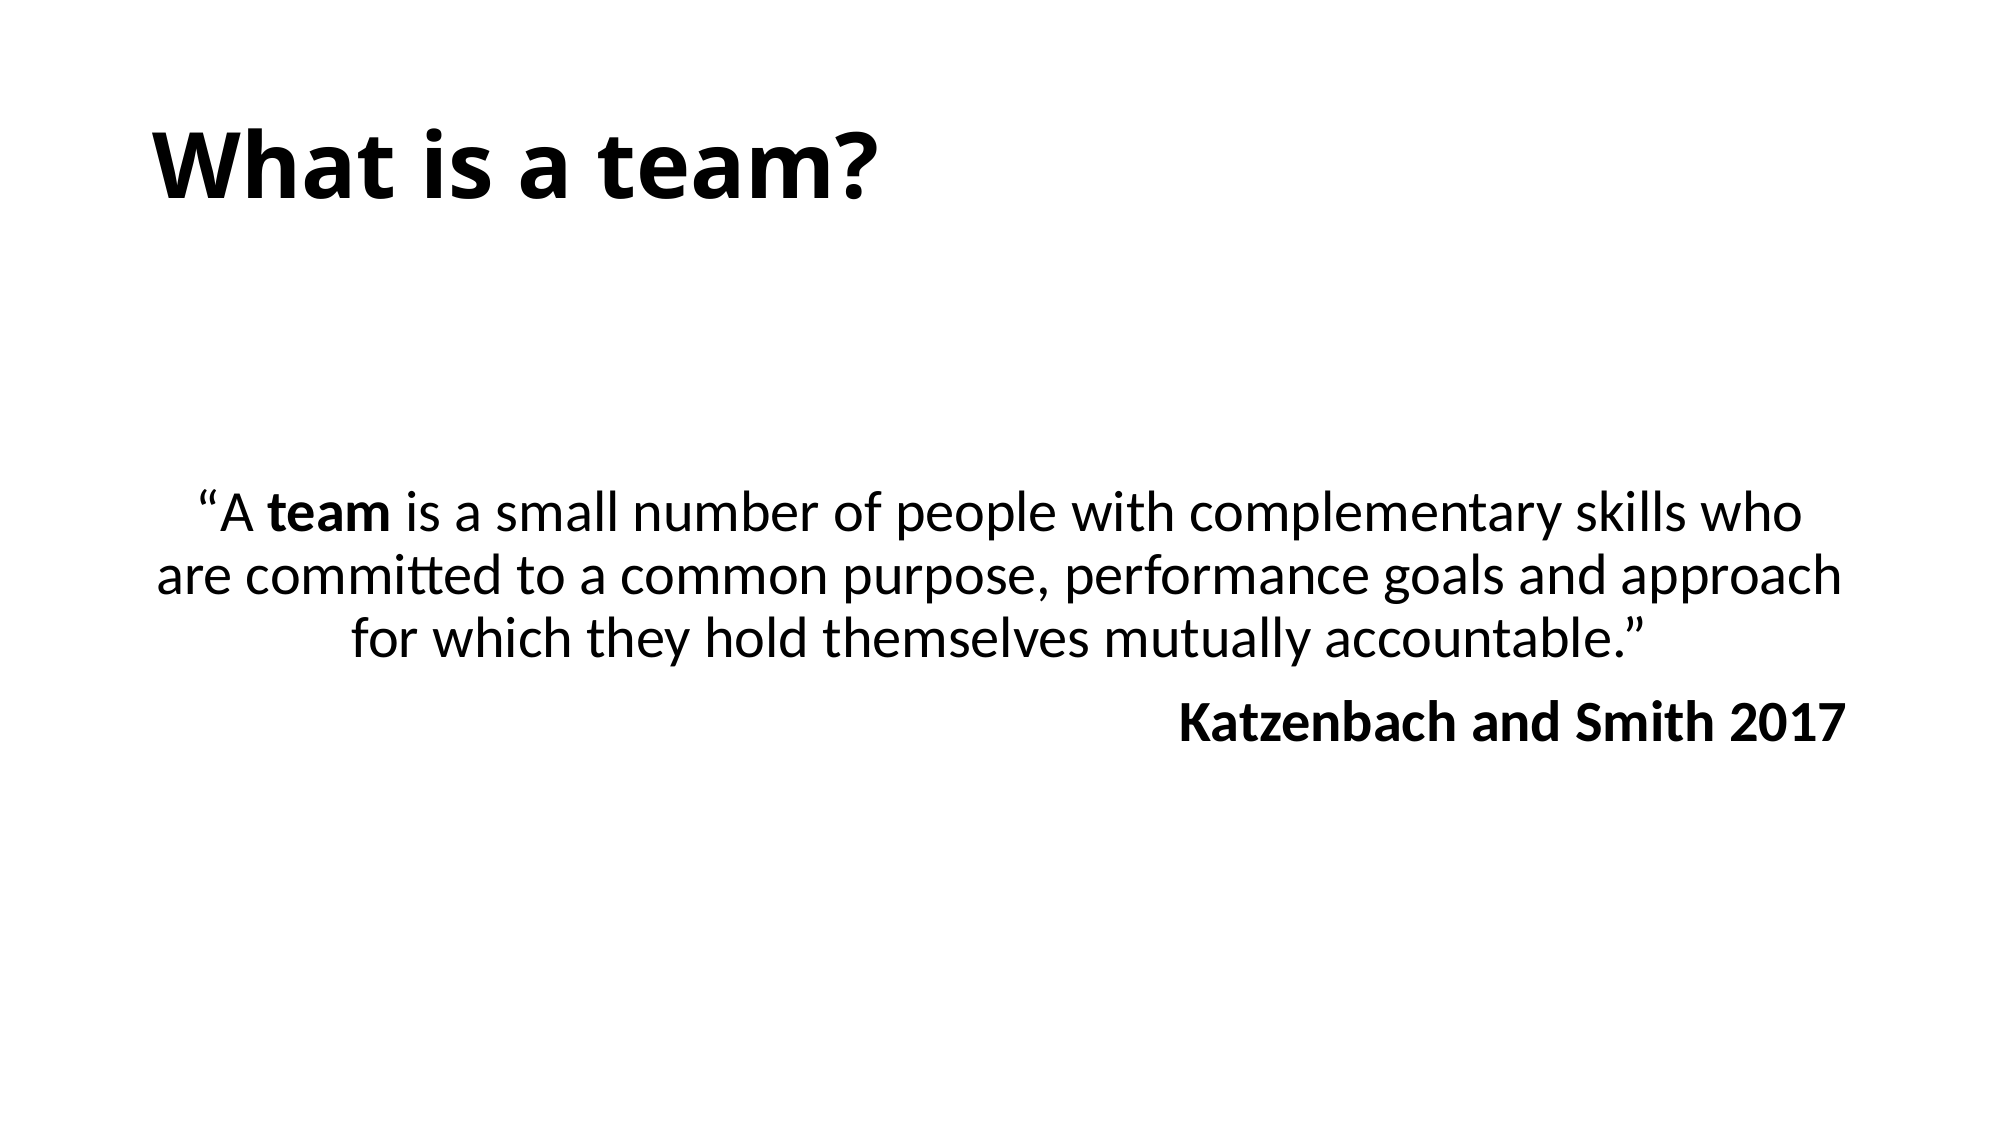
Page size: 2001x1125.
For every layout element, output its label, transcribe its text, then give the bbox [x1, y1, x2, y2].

title What is a team? [137, 59, 1863, 278]
list “A team is a small number of people with complementary skills who are committed to a common purpose, performance goals and approach for which they hold themselves mutually accountable.” Katzenbach and Smith 2017 [137, 299, 1863, 1014]
